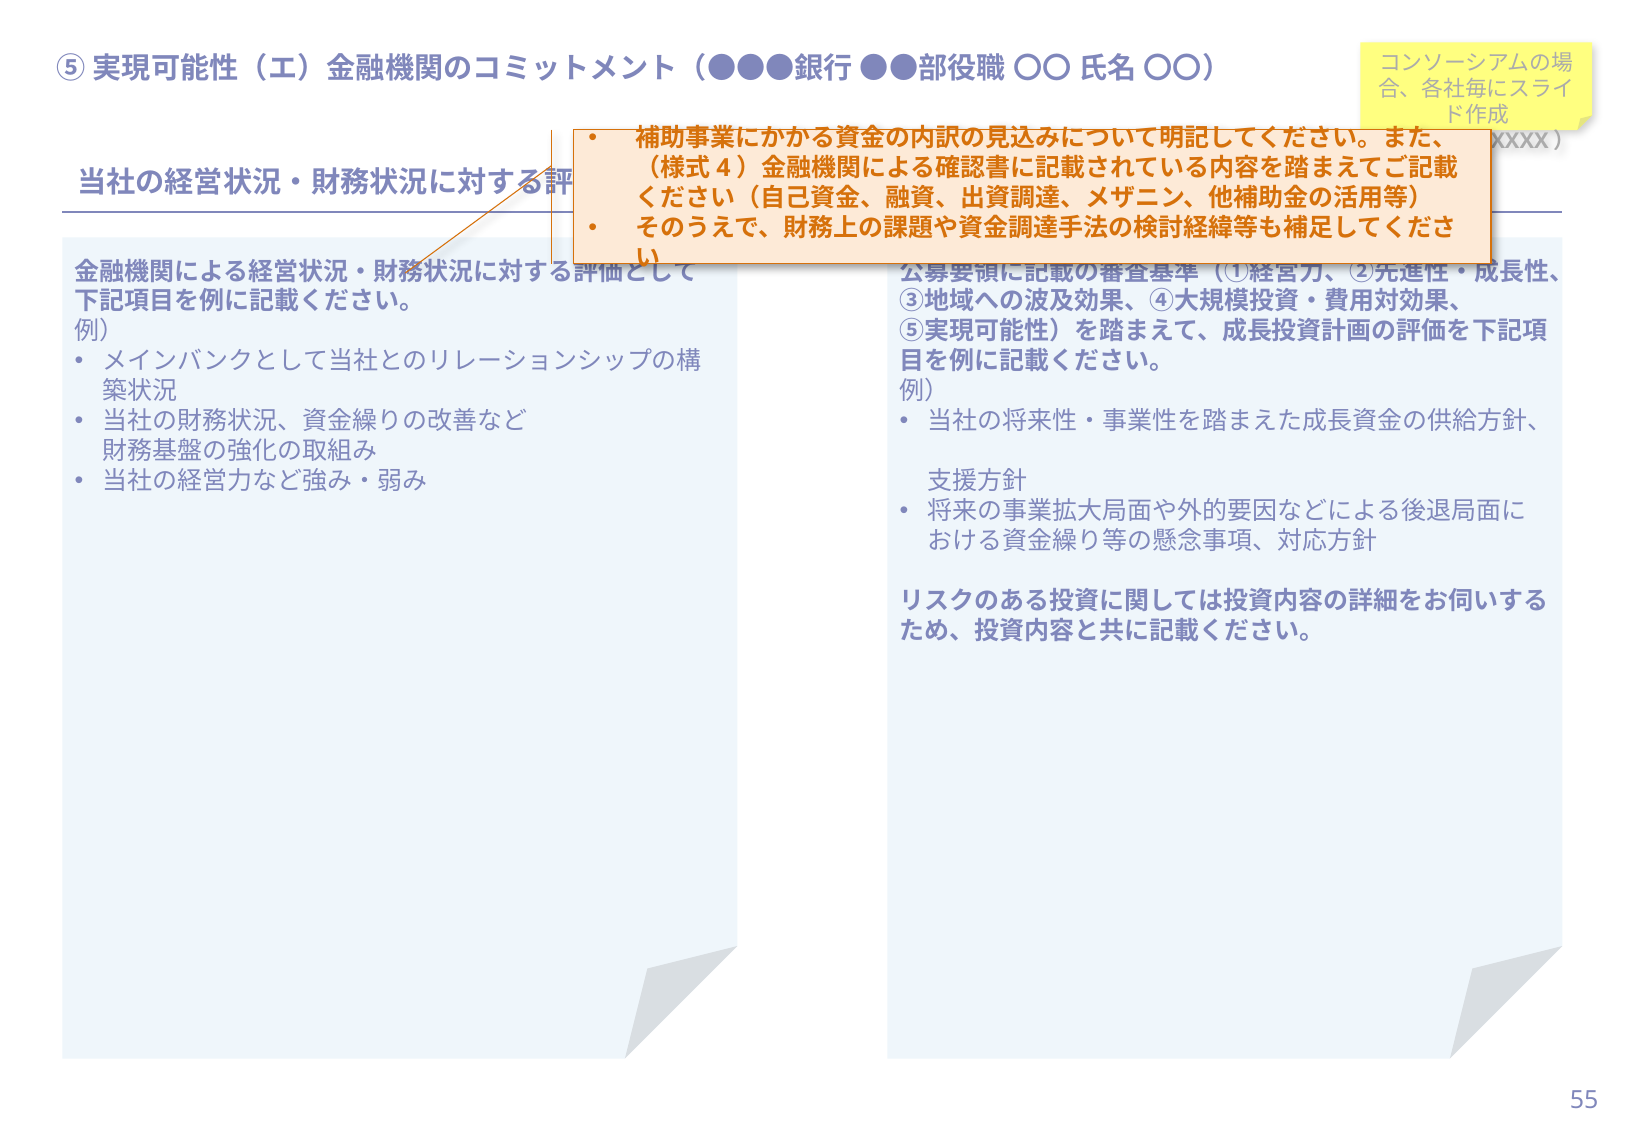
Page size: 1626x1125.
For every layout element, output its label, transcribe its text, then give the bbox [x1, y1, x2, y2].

text_box [0, 0, 1625, 1125]
text_box 補助事業にかかる資金の内訳の見込みについて明記してください。また、（様式4）金融機関による確認書に記載されている内容を踏まえてご記載ください（自己資金、融資、出資調達、メザニン、他補助金の活用等） そのうえで、財務上の課題や資金調達手法の検討経緯等も補足してください [573, 129, 1492, 264]
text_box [887, 149, 1563, 213]
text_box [62, 149, 738, 213]
